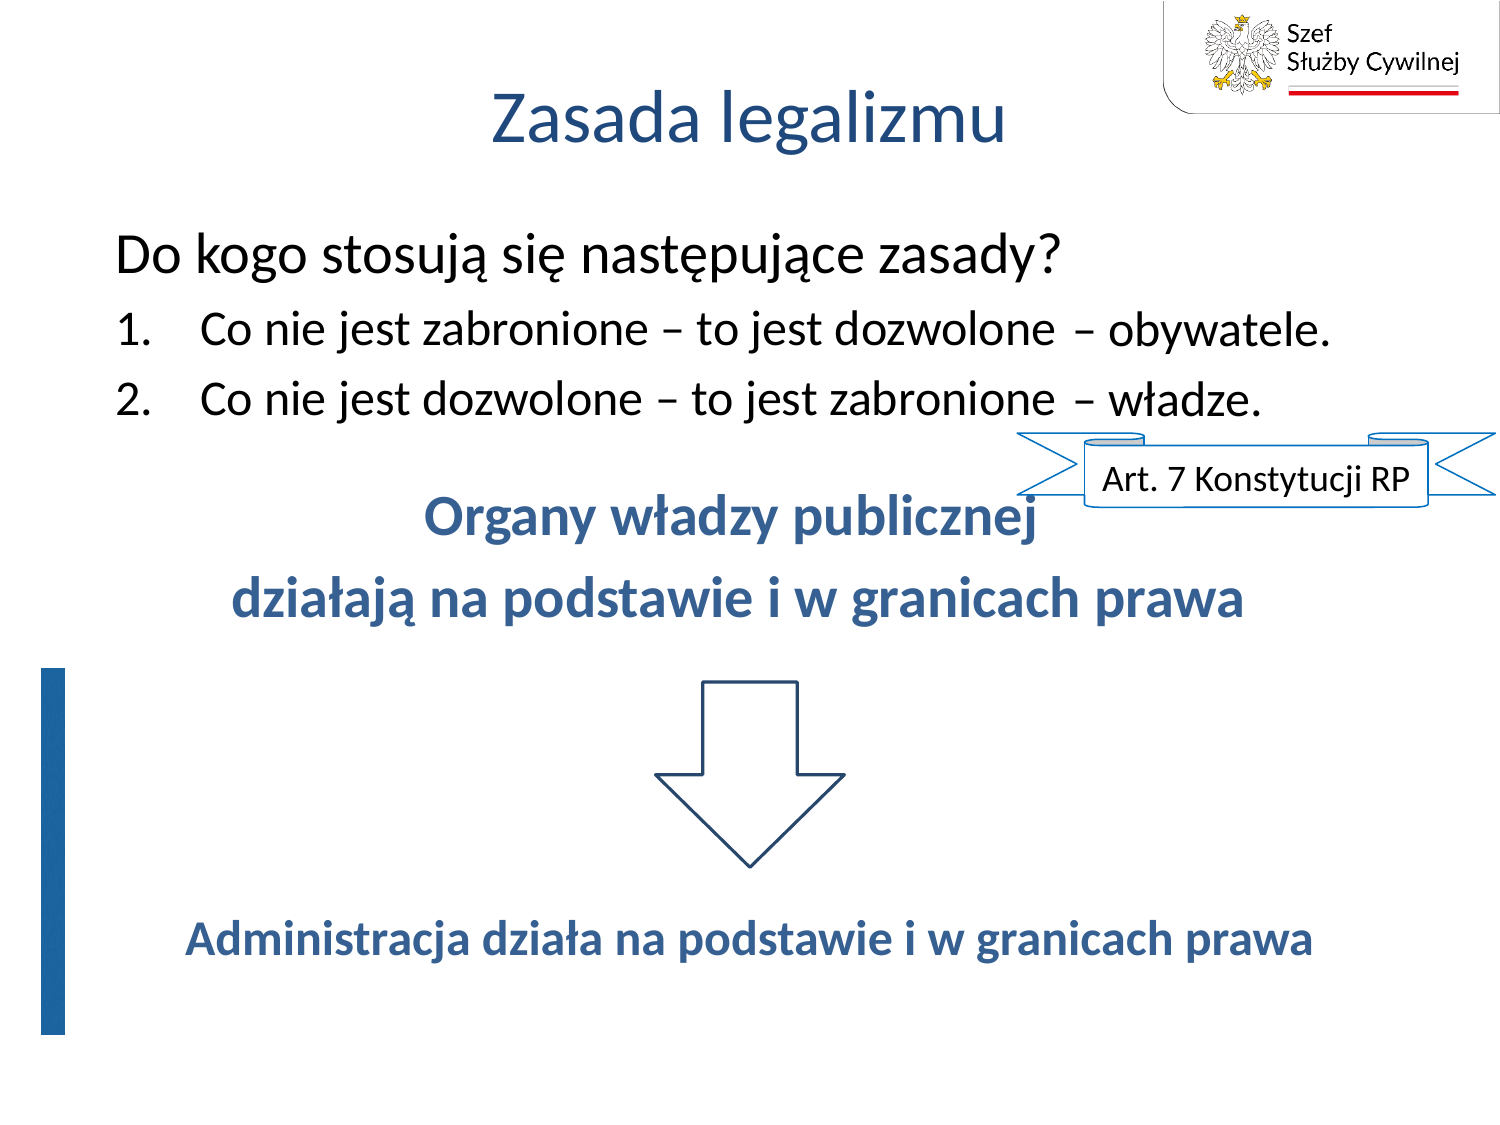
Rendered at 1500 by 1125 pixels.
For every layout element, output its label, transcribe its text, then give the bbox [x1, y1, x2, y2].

title Zasada legalizmu [100, 60, 1400, 185]
text_box [653, 679, 847, 870]
text_box Administracja działa na podstawie i w granicach prawa [100, 898, 1400, 977]
text_box Organy władzy publicznej działają na podstawie i w granicach prawa [88, 470, 1388, 648]
picture [41, 668, 65, 1035]
text_box – obywatele. – władze. [1057, 289, 1436, 443]
picture [1163, 0, 1500, 114]
text_box Art. 7 Konstytucji RP [1015, 431, 1498, 510]
list Do kogo stosują się następujące zasady? Co nie jest zabronione – to jest dozwolone Co nie jest dozwolone – to jest zabronione [100, 208, 1401, 457]
